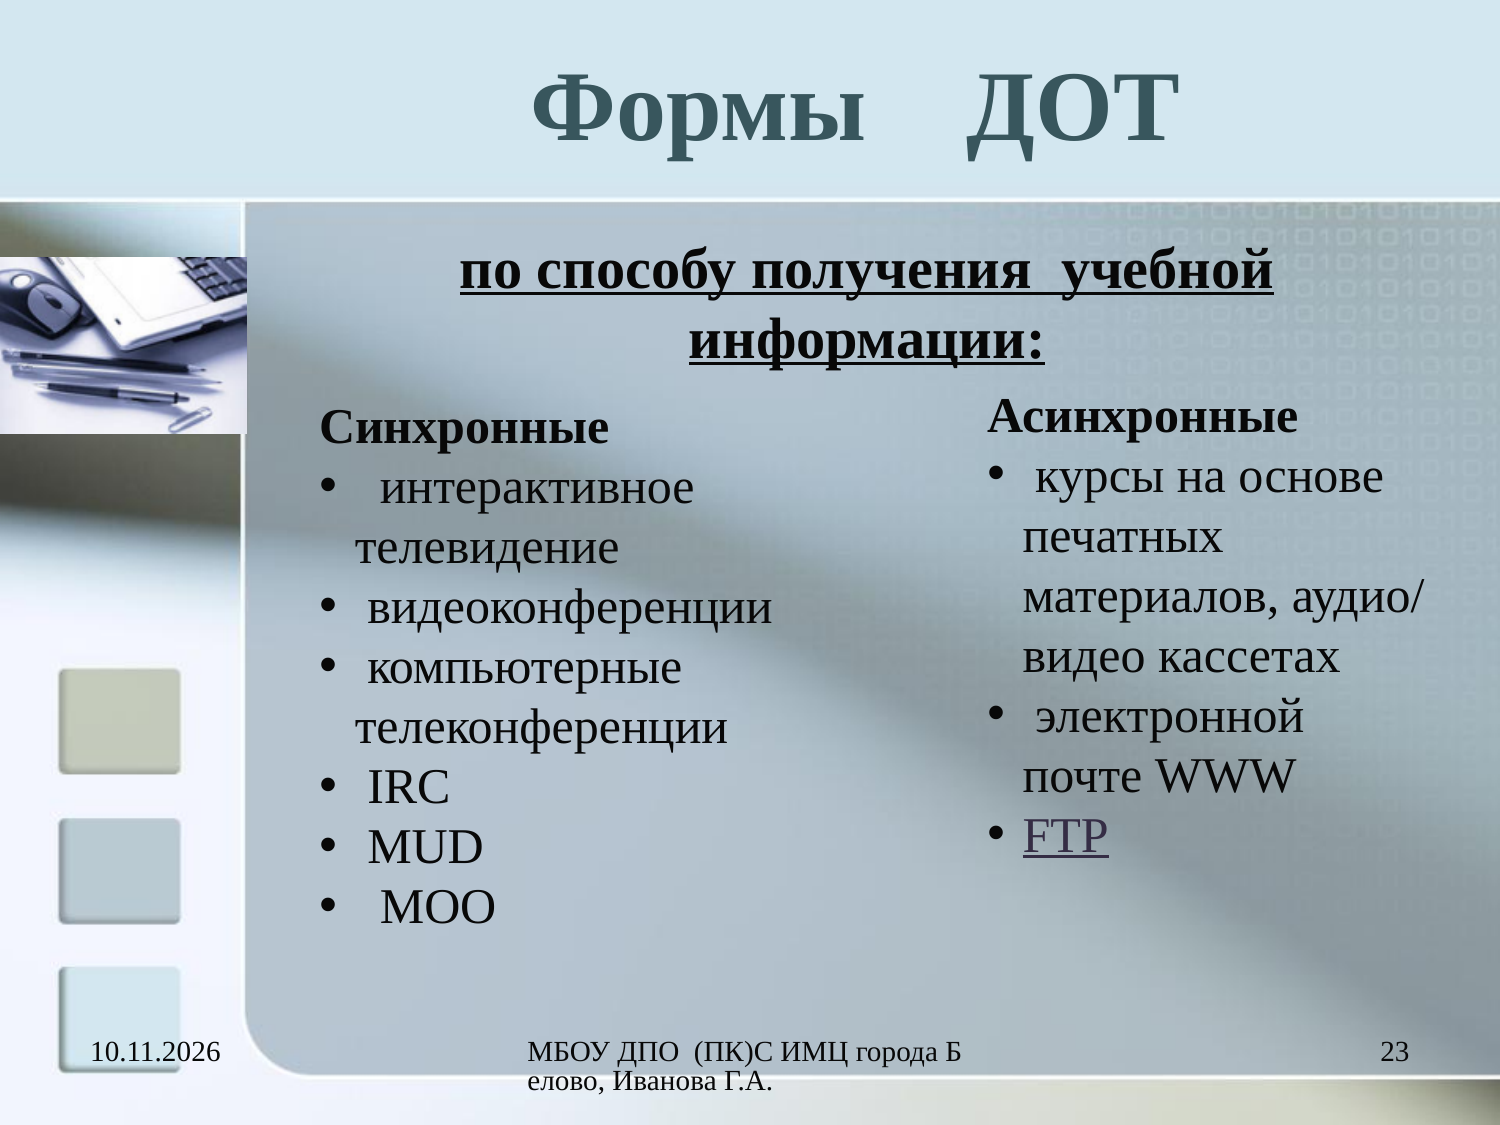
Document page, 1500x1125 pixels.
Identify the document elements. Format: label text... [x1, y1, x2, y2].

picture [0, 0, 1500, 1125]
slide_number 23 [1074, 1024, 1426, 1103]
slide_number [74, 1024, 426, 1103]
footer МБОУ ДПО (ПК)С ИМЦ города Белово, Иванова Г.А. [512, 1024, 988, 1103]
text_box Асинхронные курсы на основе печатных материалов, аудио/ видео кассетах электронной почте WWW FTP [972, 378, 1442, 1050]
text_box по способу получения учебной информации: [281, 222, 1453, 378]
text_box Синхронные интерактивное телевидение видеоконференции компьютерные телеконференции IRC MUD MOO [304, 386, 973, 1125]
title Формы ДОТ [249, 12, 1462, 188]
